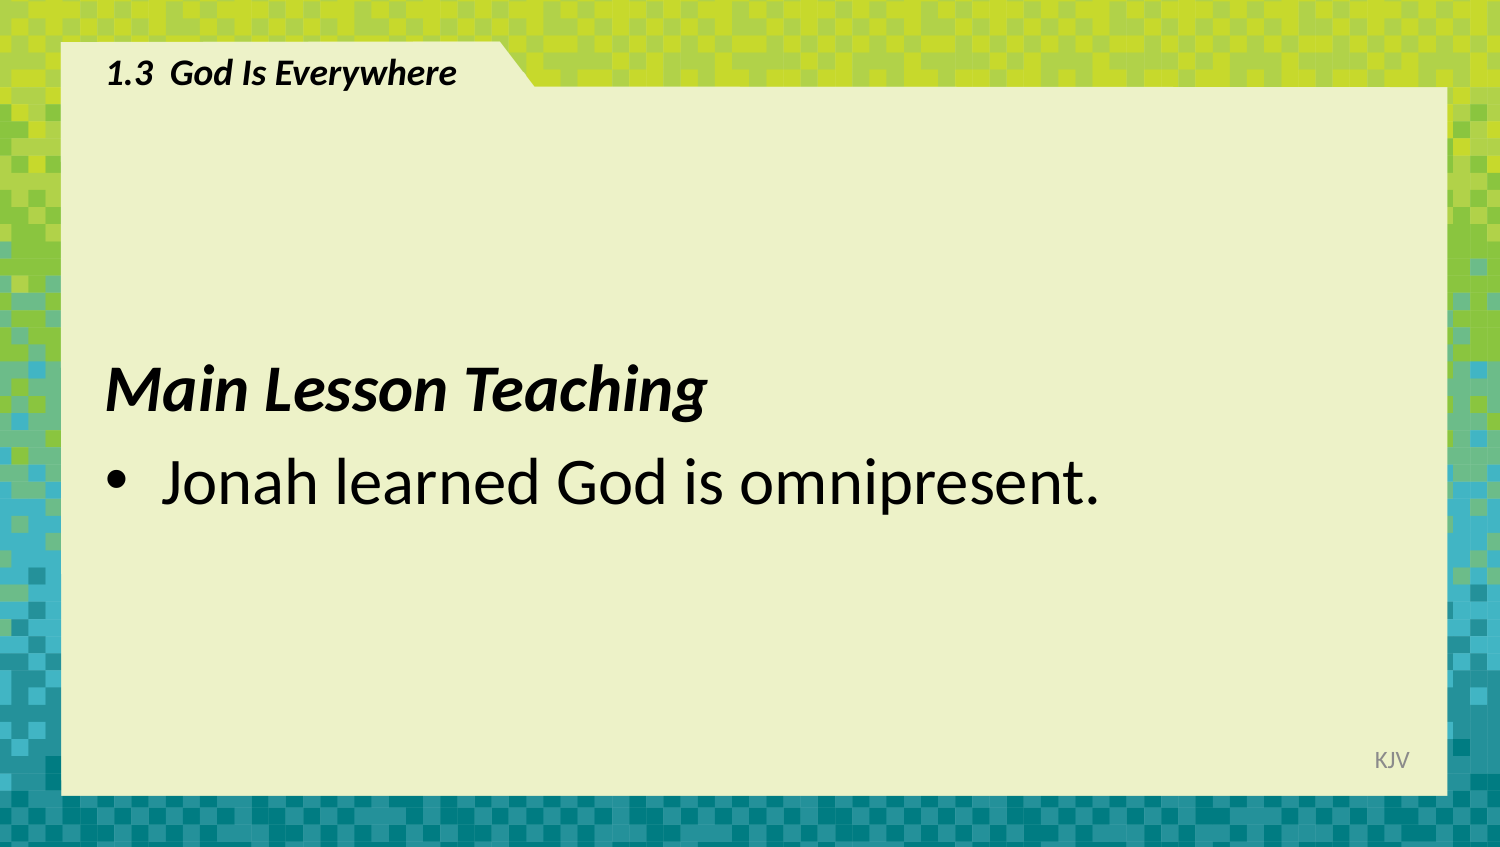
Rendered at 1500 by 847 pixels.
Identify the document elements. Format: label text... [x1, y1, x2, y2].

title 1.3 God Is Everywhere [89, 33, 1420, 108]
footer KJV [950, 736, 1425, 782]
list Main Lesson Teaching Jonah learned God is omnipresent. [89, 141, 1403, 722]
picture [0, 0, 1500, 847]
